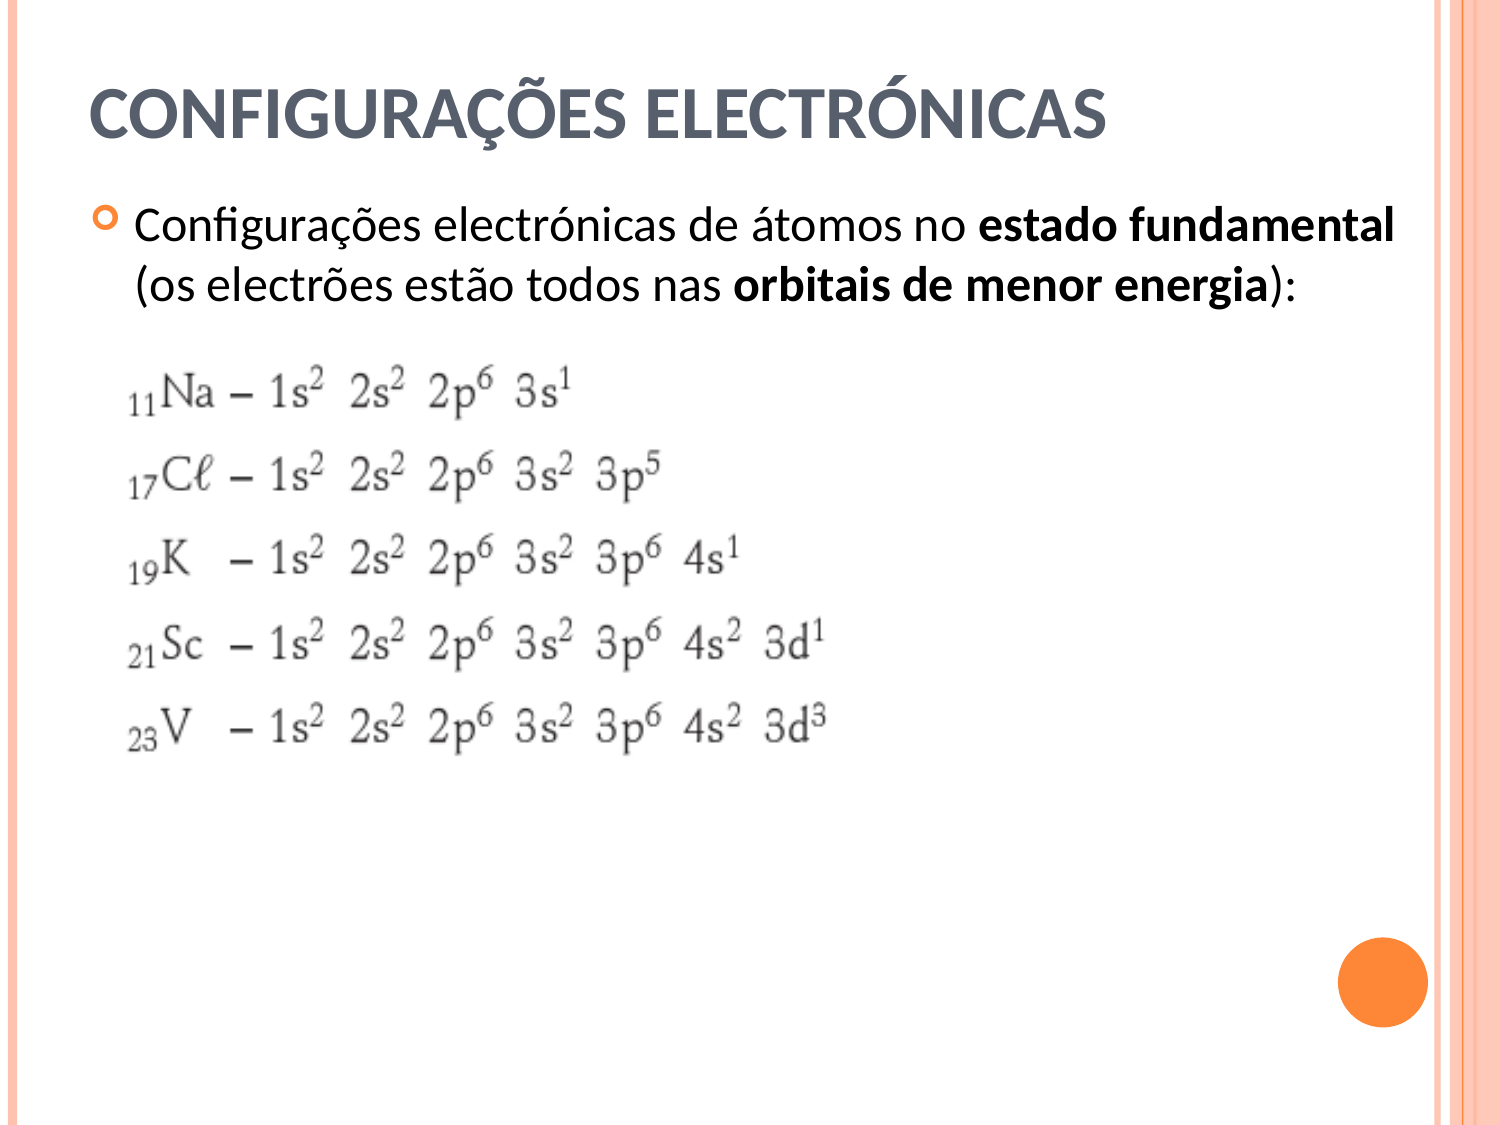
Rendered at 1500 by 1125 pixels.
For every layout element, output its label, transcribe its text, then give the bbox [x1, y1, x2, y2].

list Configurações electrónicas de átomos no estado fundamental (os electrões estão todos nas orbitais de menor energia): [75, 184, 1424, 984]
title Configurações electrónicas [75, 45, 1300, 161]
picture [111, 347, 848, 799]
